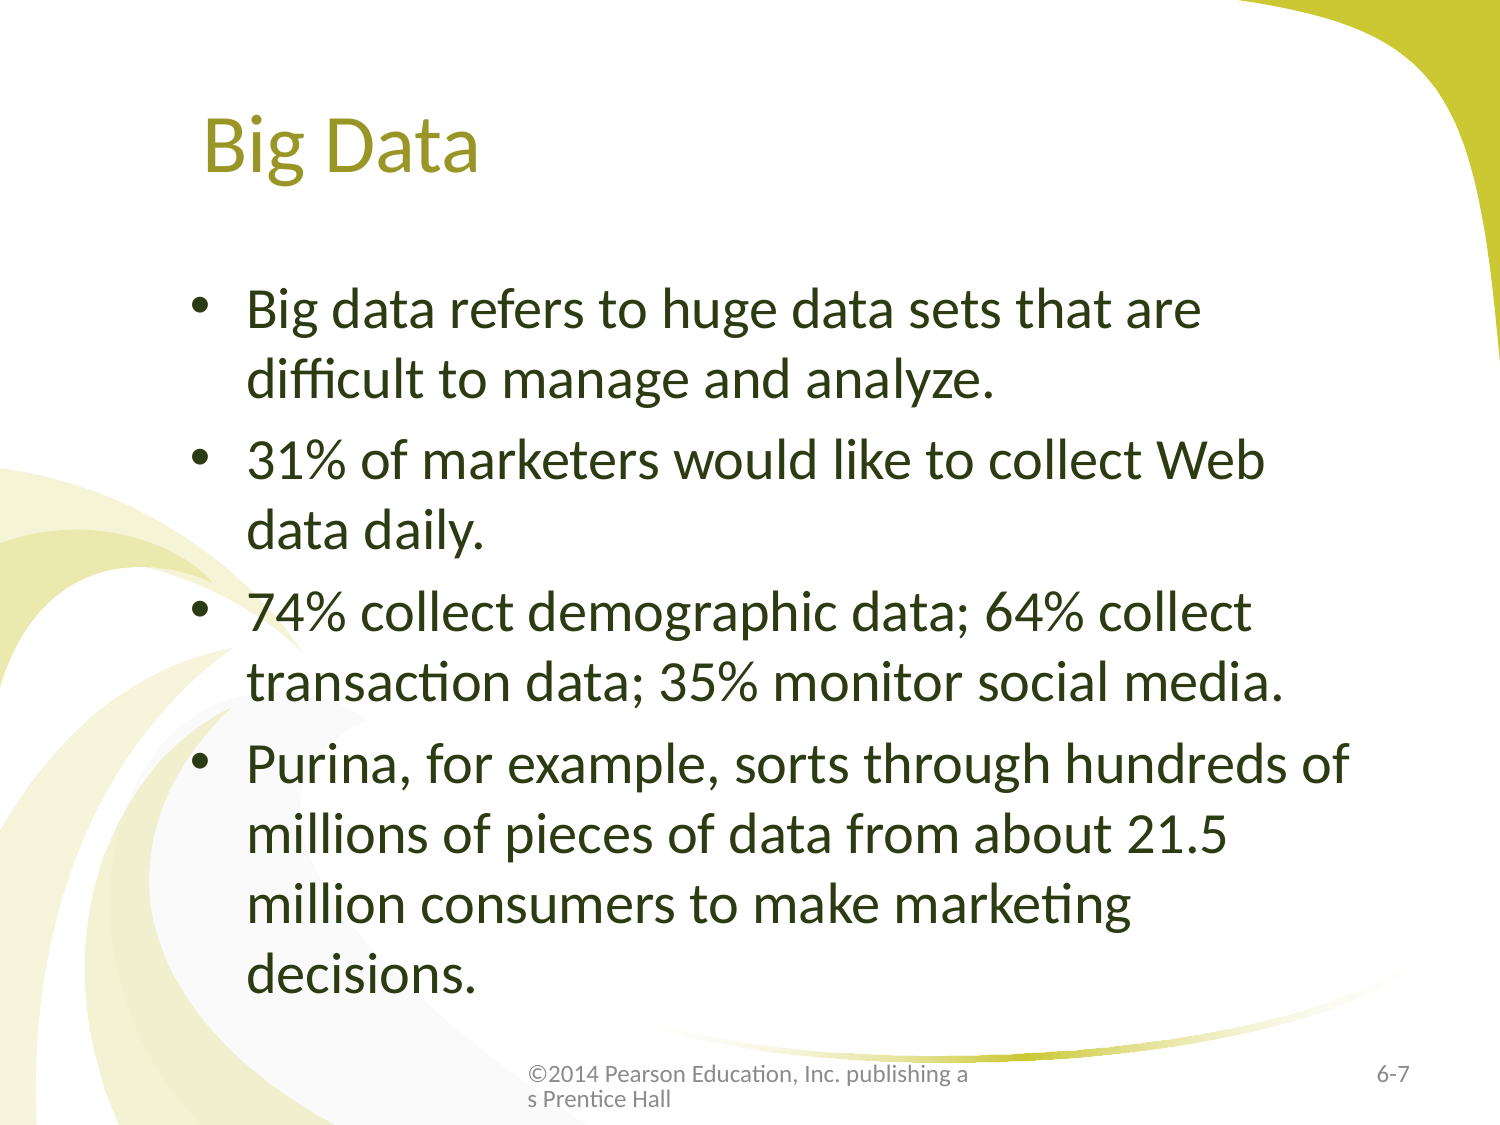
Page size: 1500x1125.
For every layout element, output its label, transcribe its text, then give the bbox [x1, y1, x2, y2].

slide_number 6-7 [1074, 1042, 1425, 1103]
footer ©2014 Pearson Education, Inc. publishing as Prentice Hall [512, 1042, 988, 1103]
list Big data refers to huge data sets that are difficult to manage and analyze. 31% of marketers would like to collect Web data daily. 74% collect demographic data; 64% collect transaction data; 35% monitor social media. Purina, for example, sorts through hundreds of millions of pieces of data from about 21.5 million consumers to make marketing decisions. [174, 262, 1388, 1005]
title Big Data [187, 45, 1425, 233]
